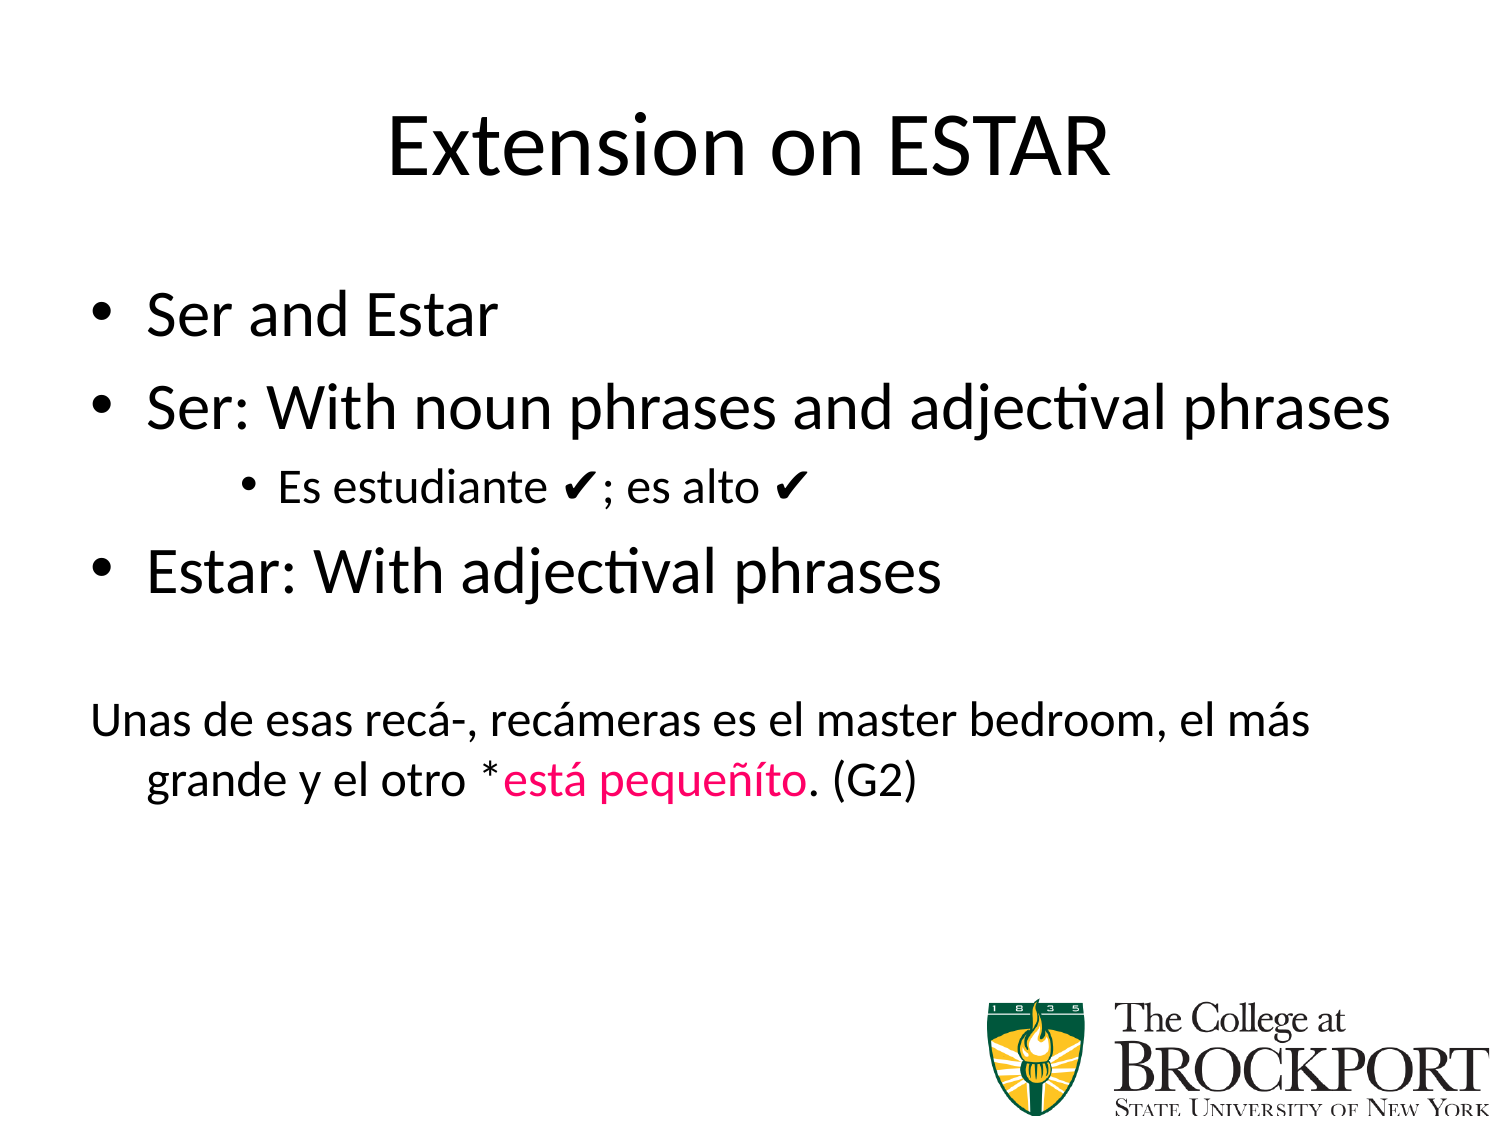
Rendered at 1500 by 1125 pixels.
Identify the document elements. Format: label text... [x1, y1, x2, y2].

list Ser and Estar Ser: With noun phrases and adjectival phrases Es estudiante ✔; es alto ✔ Estar: With adjectival phrases Unas de esas recá-, recámeras es el master bedroom, el más grande y el otro *está pequeñíto. (G2) [75, 262, 1425, 1005]
title Extension on ESTAR [75, 45, 1425, 233]
